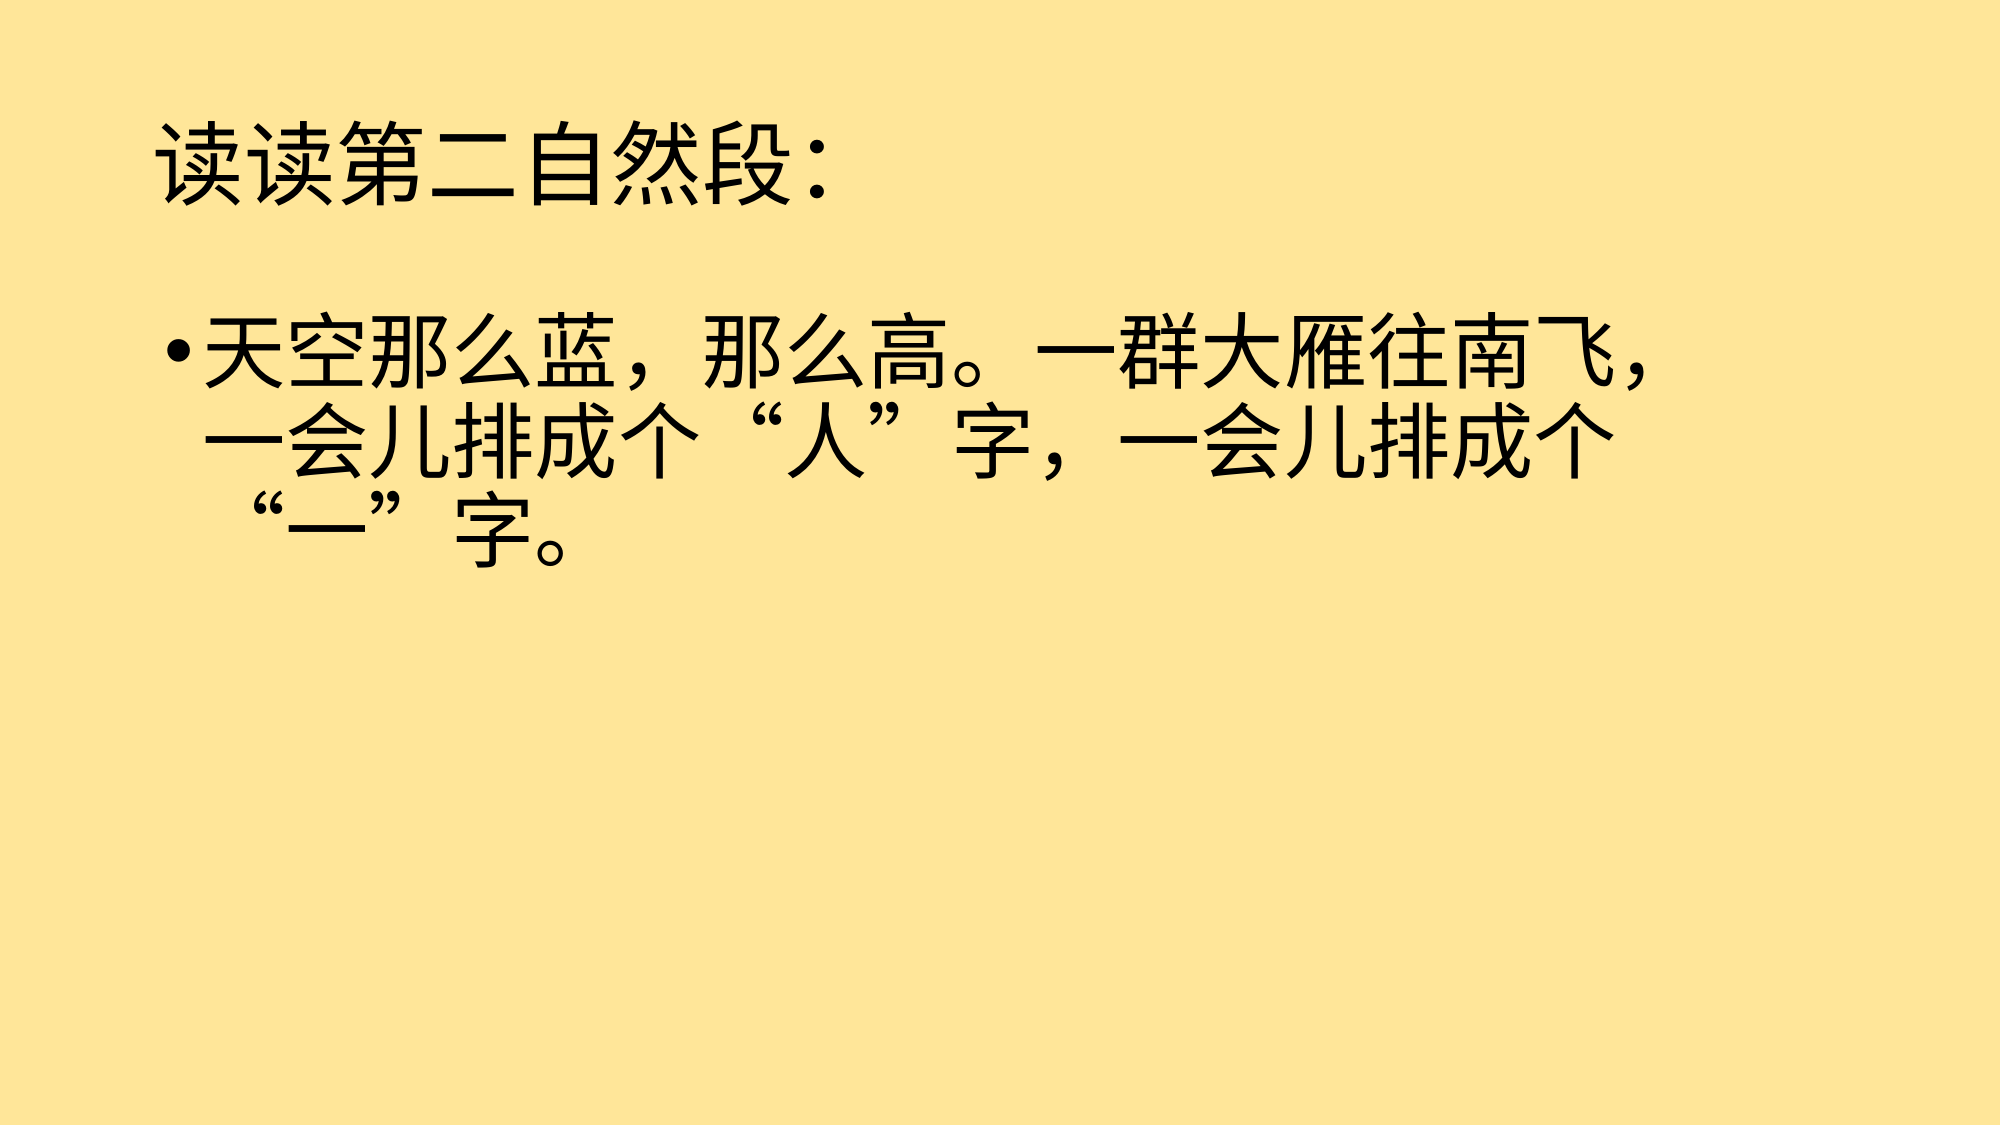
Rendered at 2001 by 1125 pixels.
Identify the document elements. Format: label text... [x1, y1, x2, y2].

list 天空那么蓝，那么高。一群大雁往南飞，一会儿排成个“人”字，一会儿排成个“一”字。 [149, 302, 1745, 1046]
title 读读第二自然段： [137, 59, 1863, 278]
